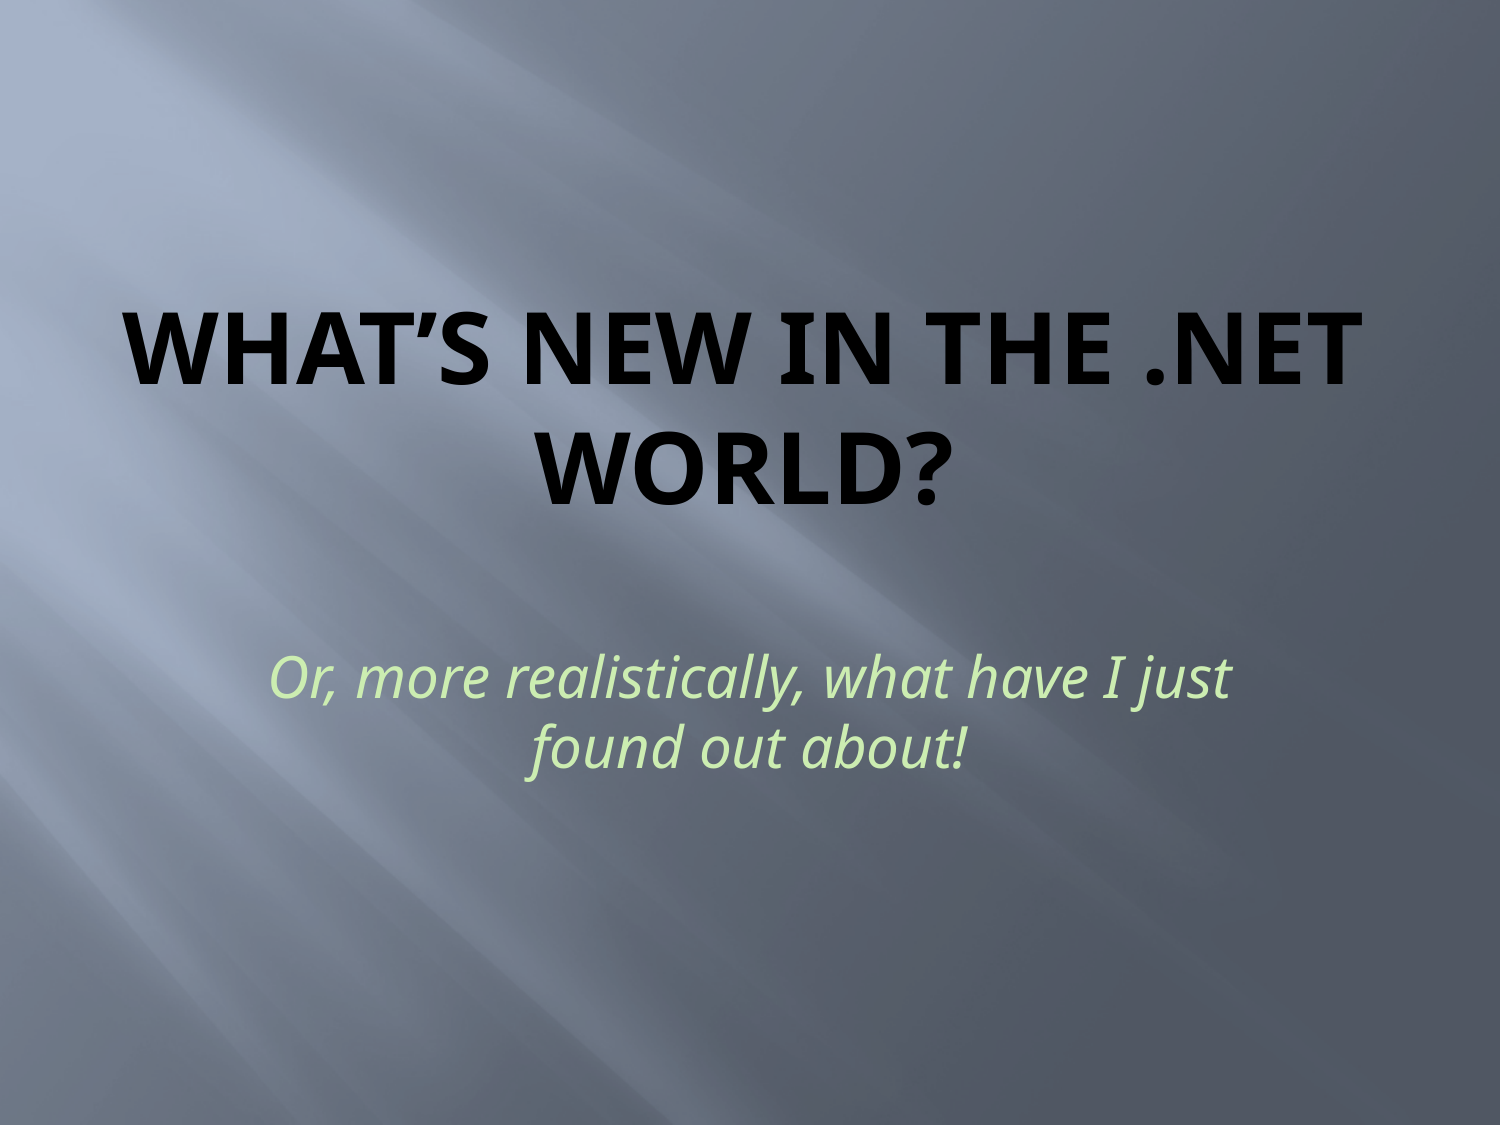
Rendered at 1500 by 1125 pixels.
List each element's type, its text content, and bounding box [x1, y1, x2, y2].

title What’s New in the .Net World? [69, 224, 1420, 525]
subtitle Or, more realistically, what have I just found out about! [224, 632, 1276, 835]
